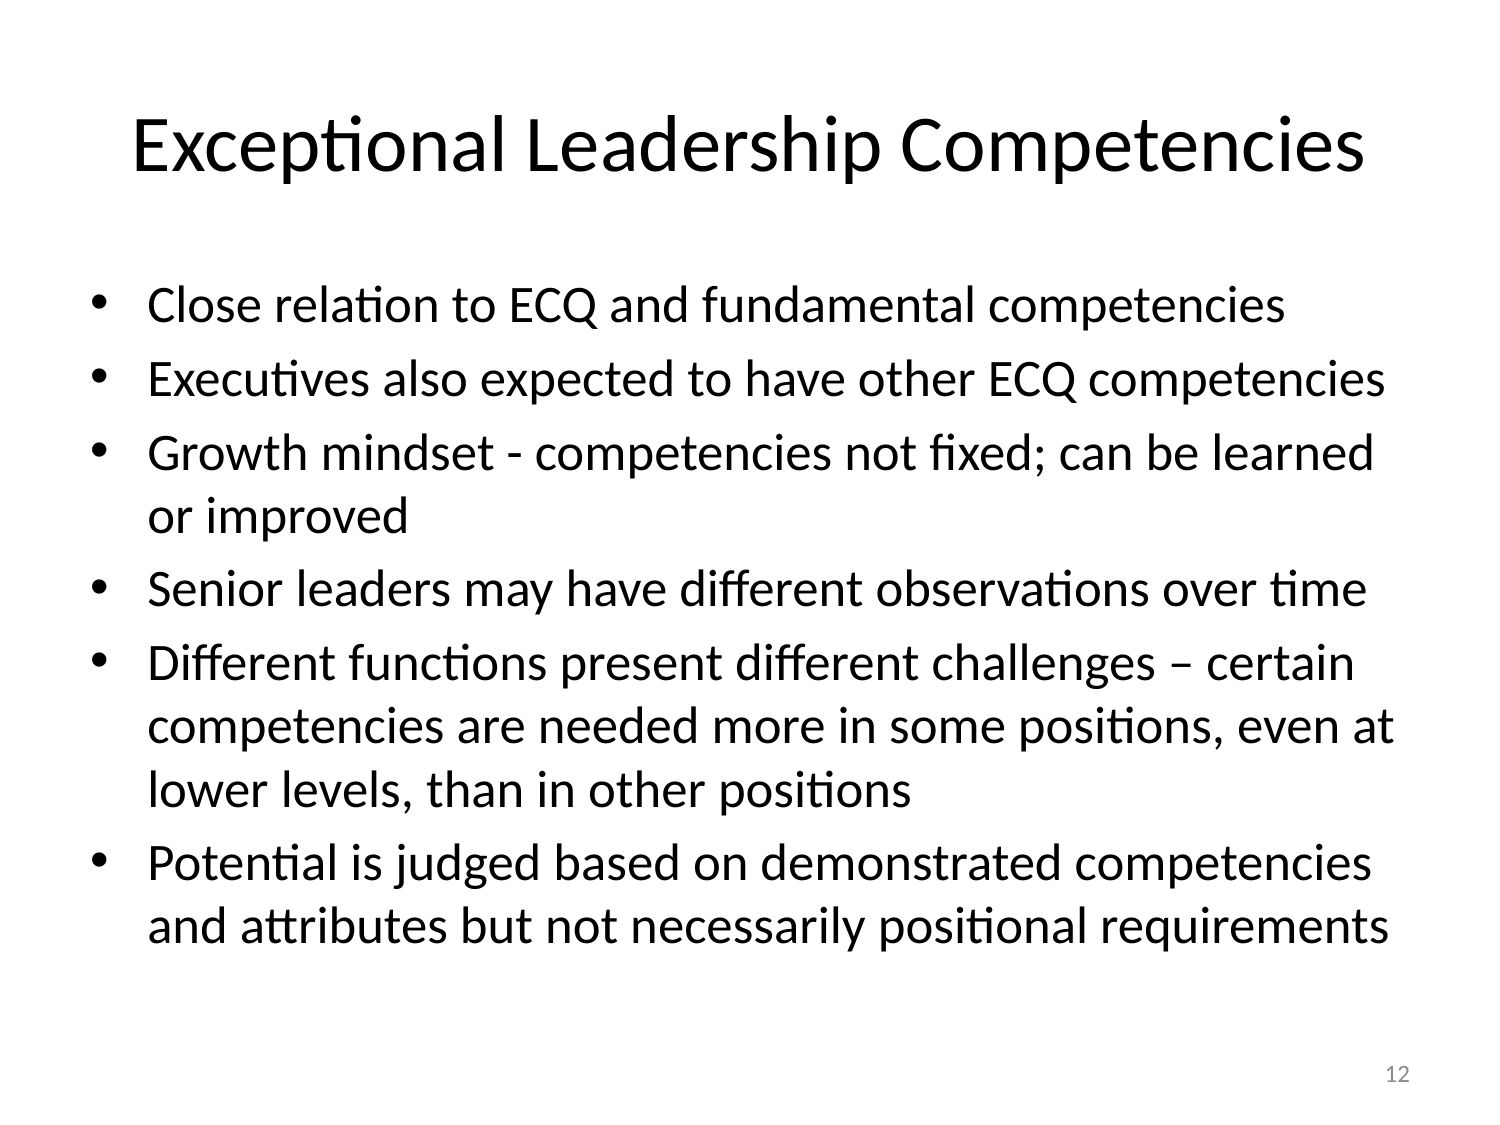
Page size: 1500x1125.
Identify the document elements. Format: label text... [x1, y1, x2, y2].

title Exceptional Leadership Competencies [75, 45, 1425, 233]
list Close relation to ECQ and fundamental competencies Executives also expected to have other ECQ competencies Growth mindset - competencies not fixed; can be learned or improved Senior leaders may have different observations over time Different functions present different challenges – certain competencies are needed more in some positions, even at lower levels, than in other positions Potential is judged based on demonstrated competencies and attributes but not necessarily positional requirements [75, 262, 1425, 1005]
slide_number 11 [1074, 1042, 1425, 1103]
